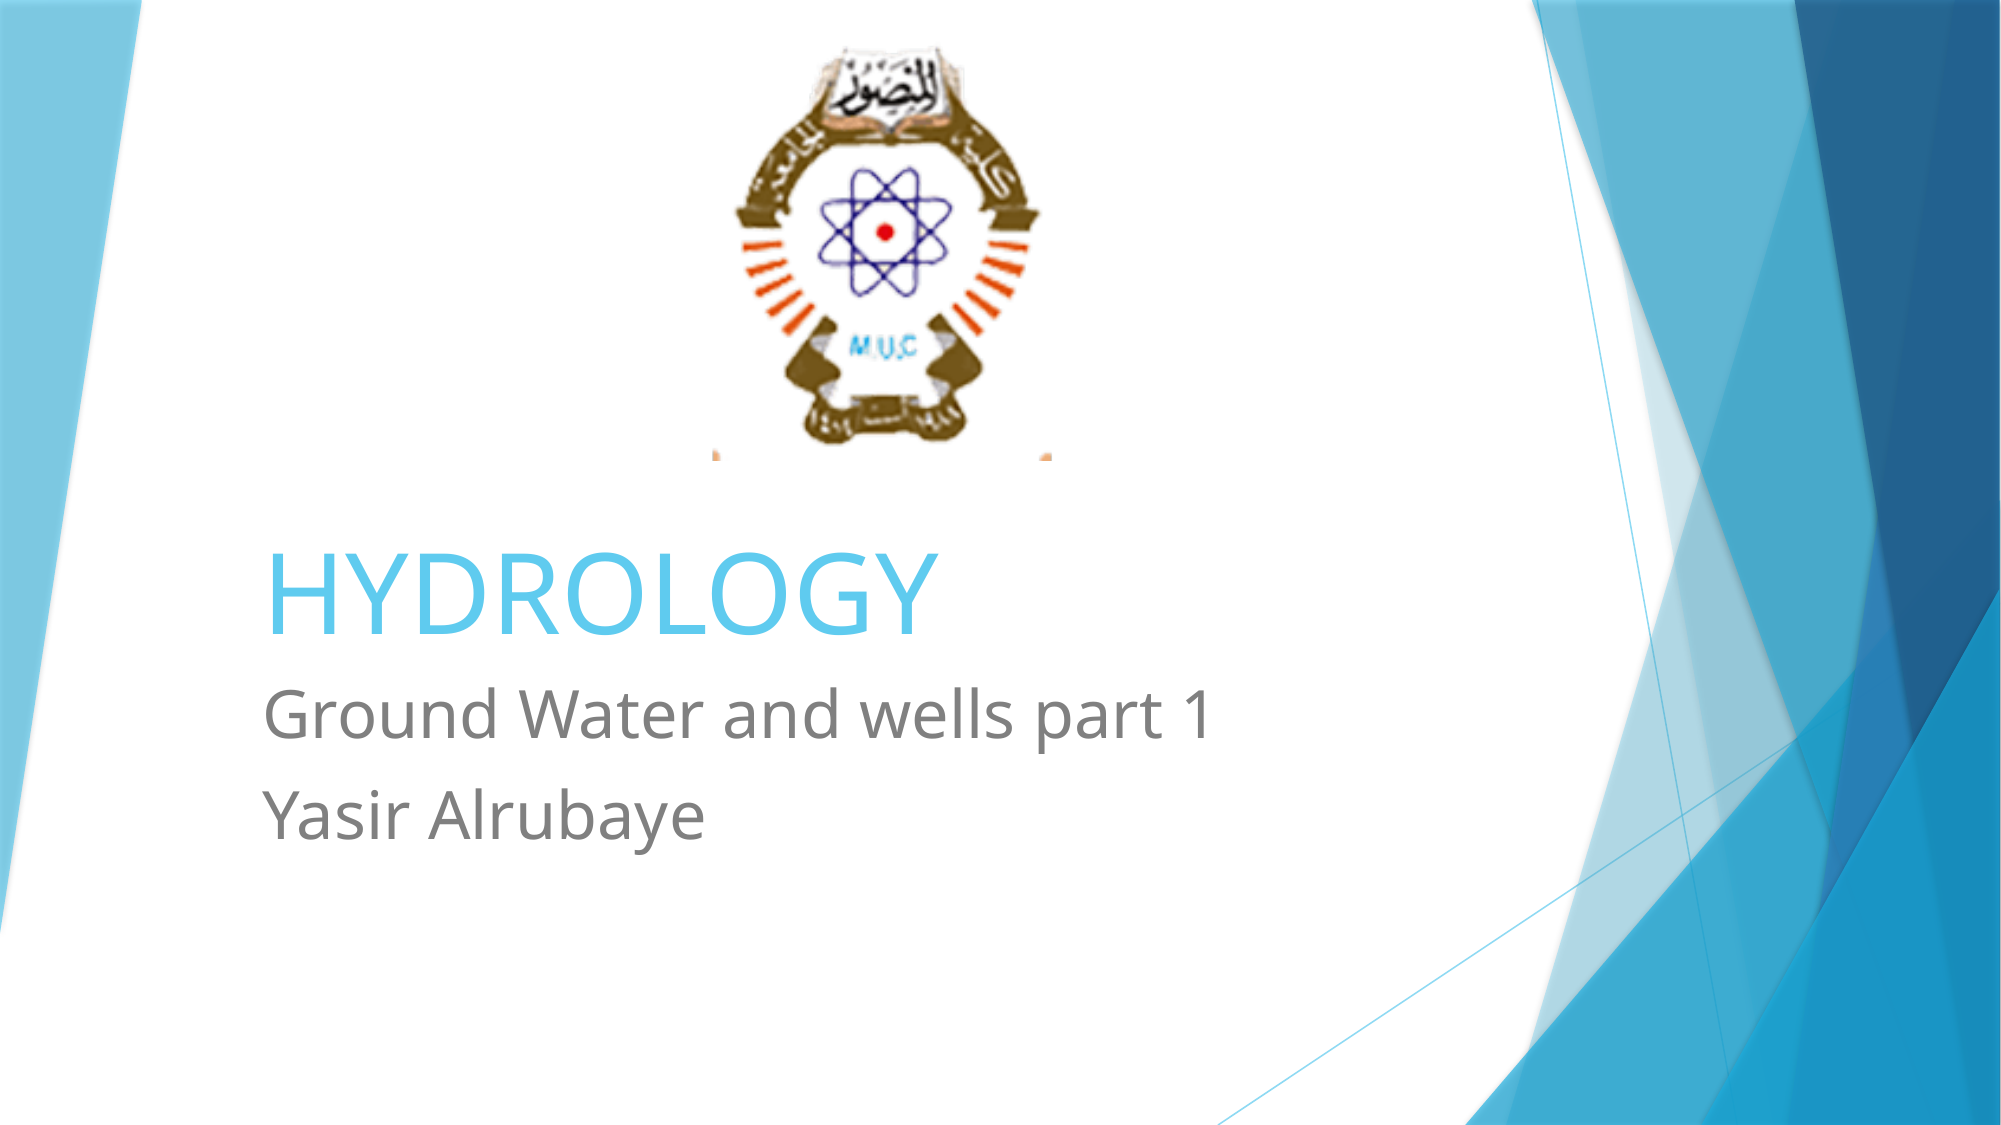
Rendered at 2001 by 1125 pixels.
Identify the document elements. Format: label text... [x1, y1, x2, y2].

picture [671, 32, 1098, 461]
subtitle Ground Water and wells part 1 Yasir Alrubaye [247, 664, 1522, 845]
title HYDROLOGY [247, 394, 1522, 664]
